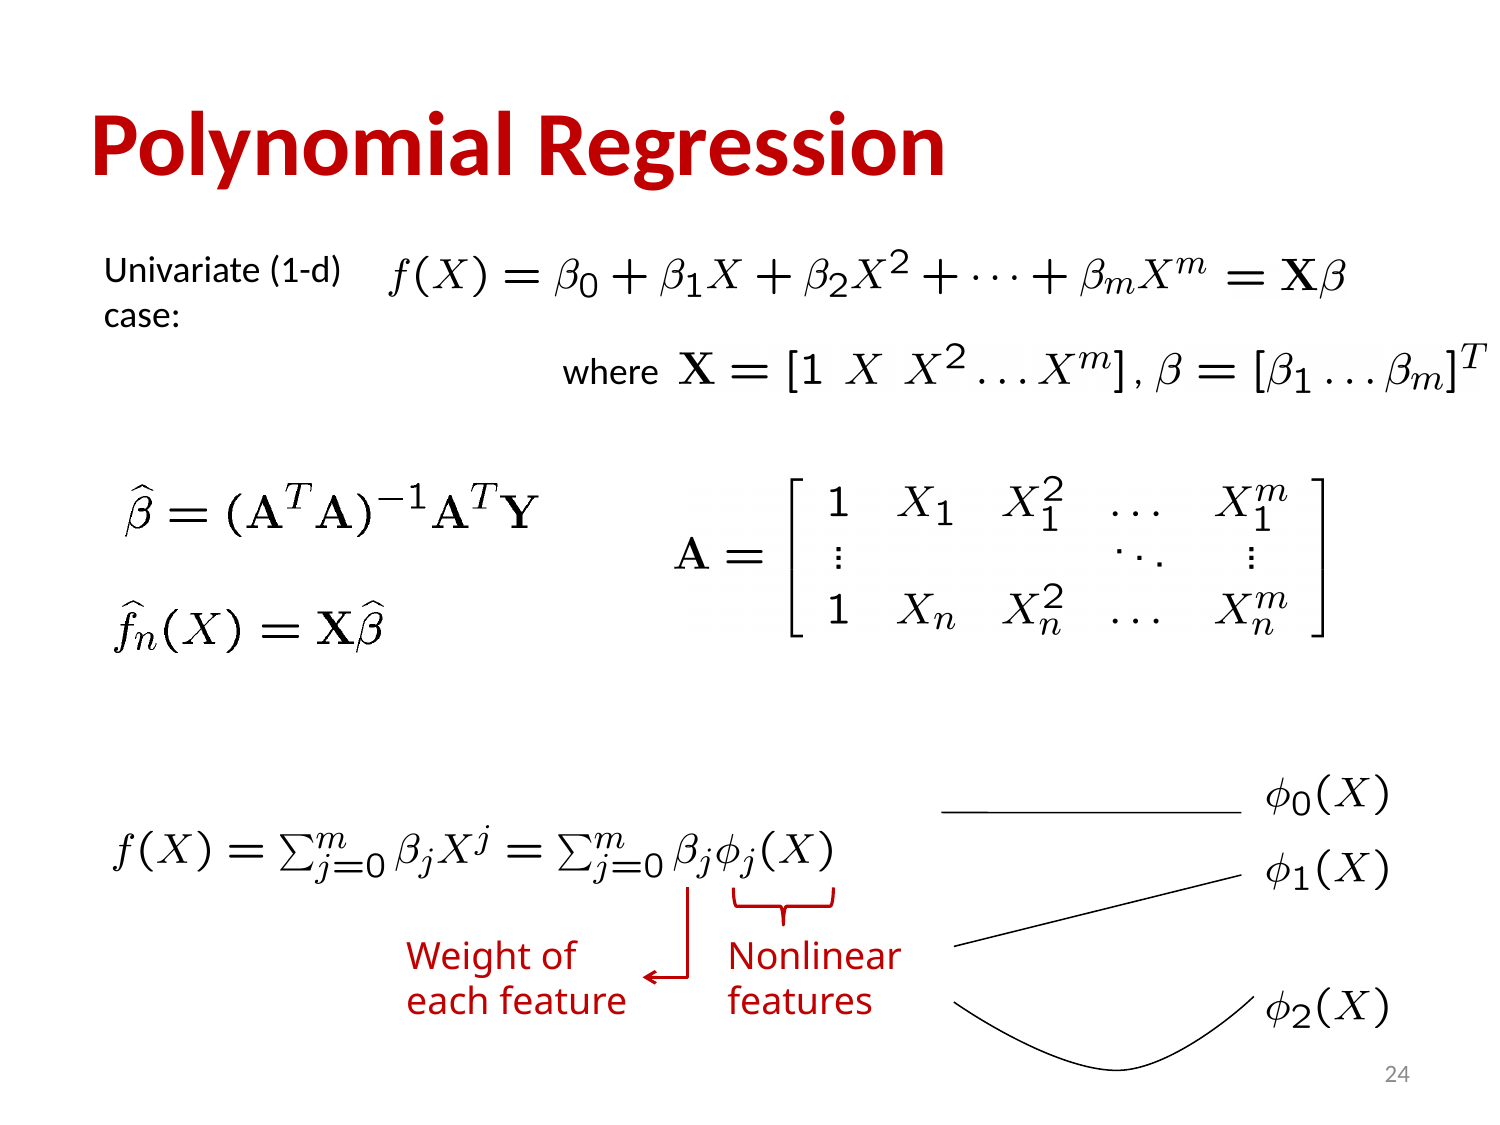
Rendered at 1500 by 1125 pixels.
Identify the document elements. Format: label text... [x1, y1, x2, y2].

picture [387, 249, 1207, 298]
slide_number 24 [1074, 1042, 1425, 1103]
text_box Univariate (1-d) case: [89, 237, 366, 343]
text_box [541, 258, 1488, 401]
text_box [112, 774, 1388, 1072]
title Polynomial Regression [75, 45, 1425, 233]
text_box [112, 474, 1326, 655]
